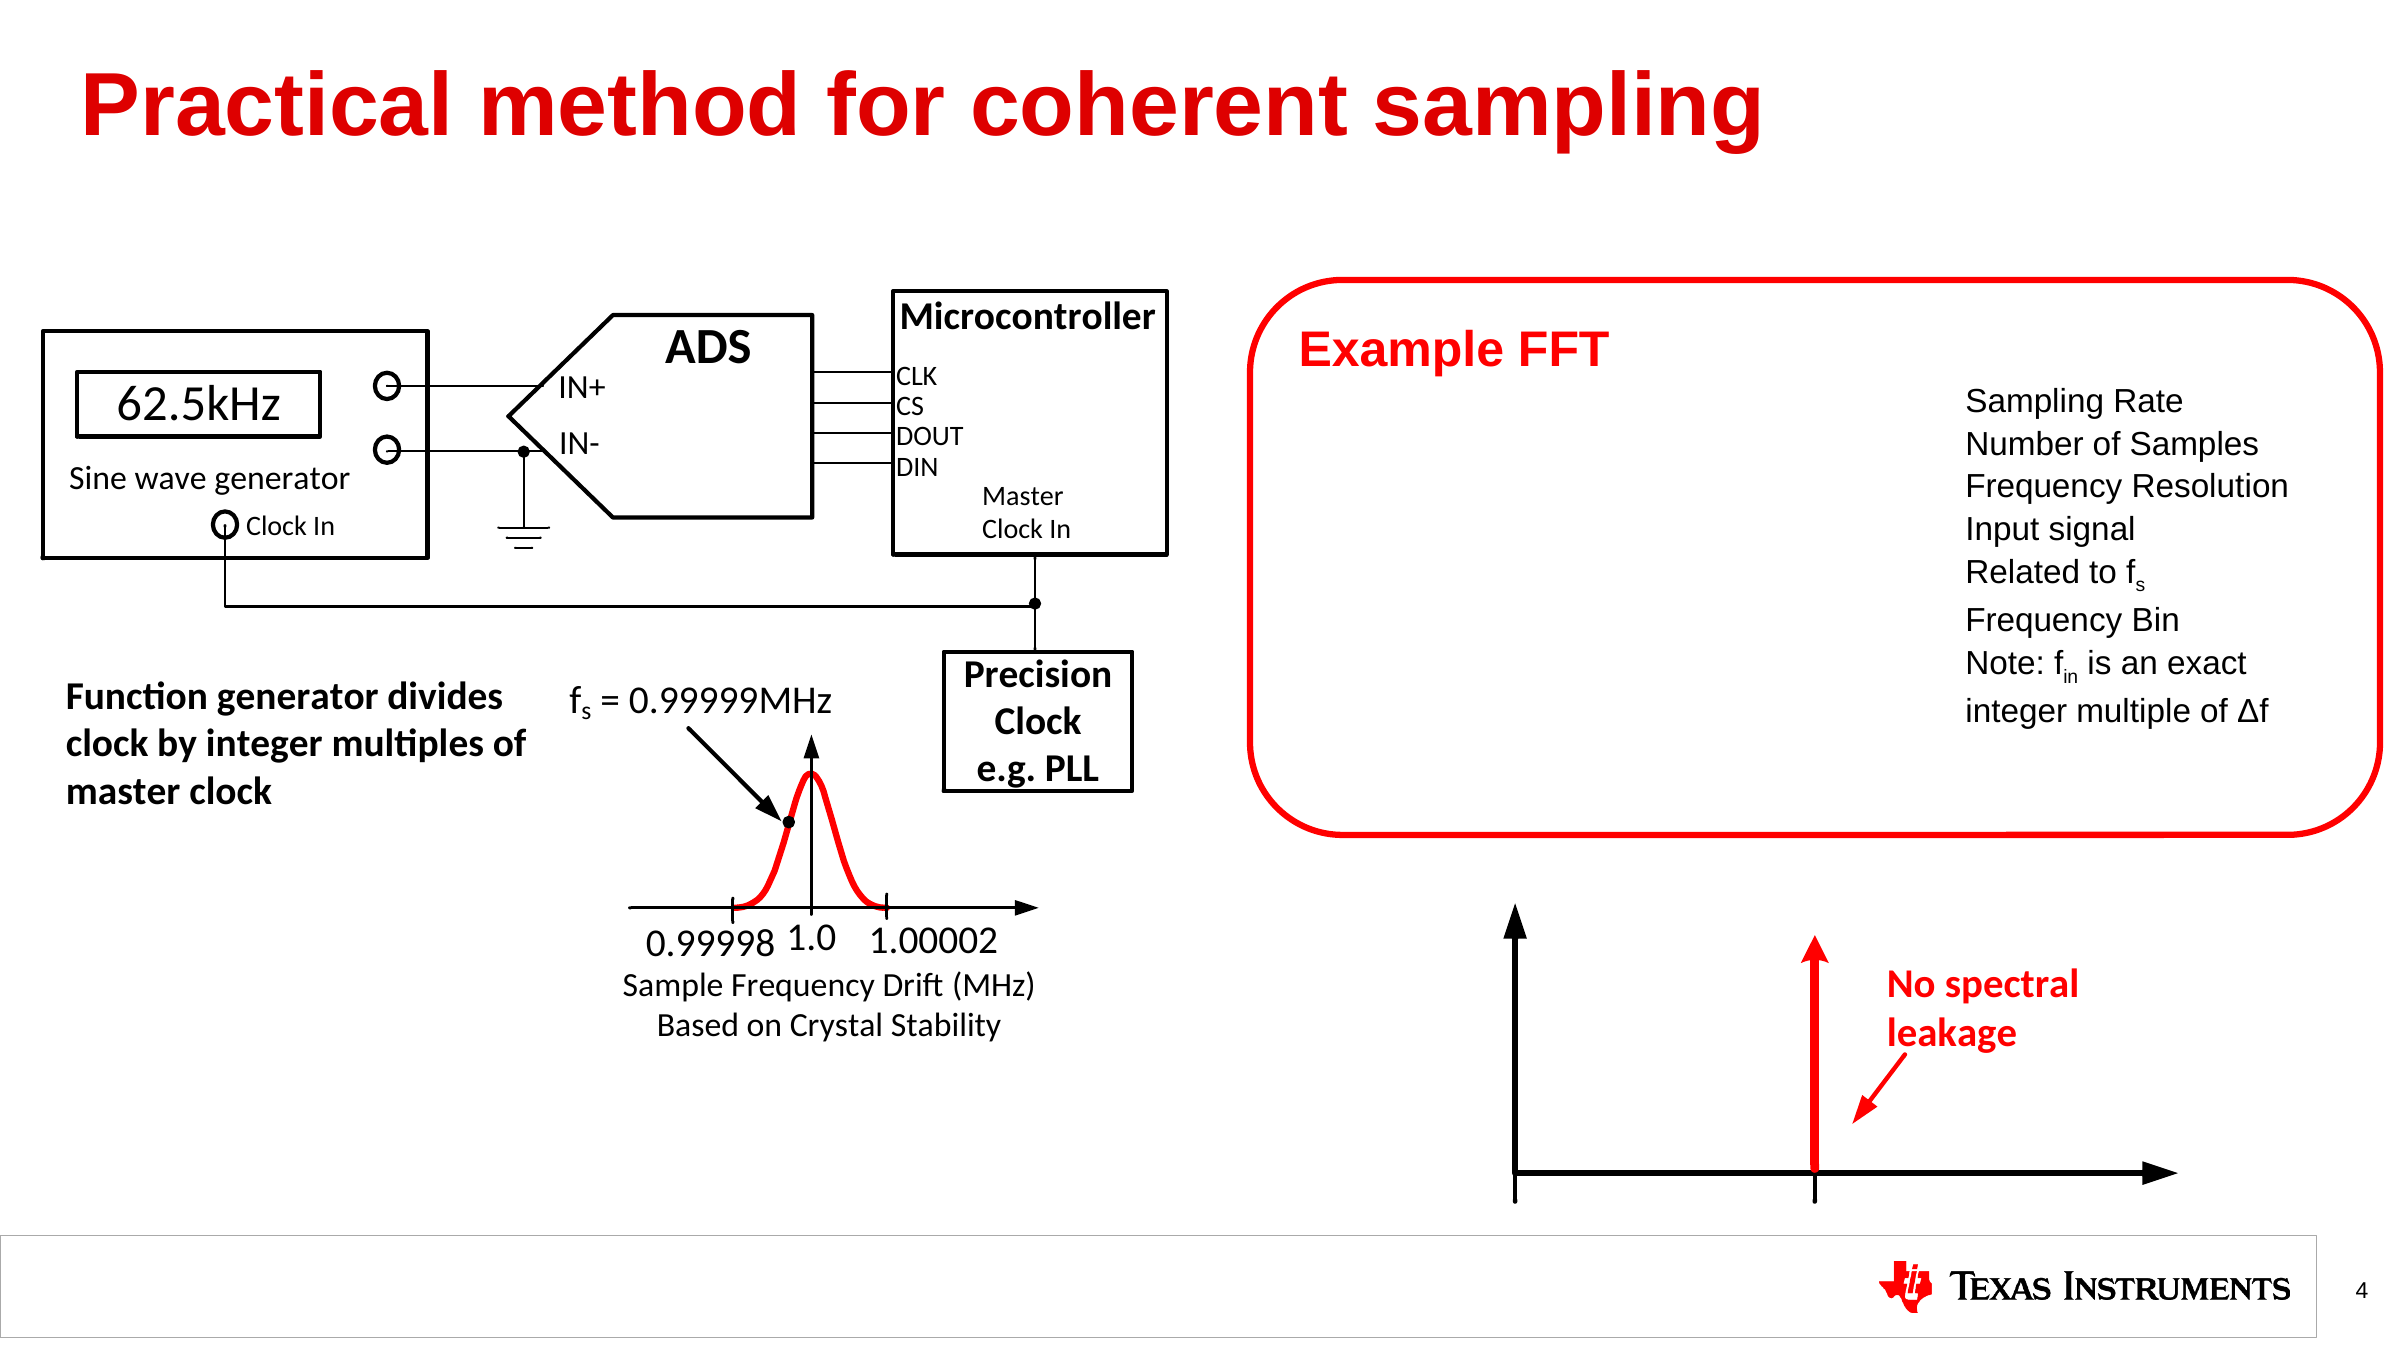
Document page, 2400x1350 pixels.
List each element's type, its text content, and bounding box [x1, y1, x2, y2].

text_box [1176, 521, 2400, 597]
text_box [1499, 899, 2182, 1208]
picture [1879, 1261, 2290, 1265]
text_box [1247, 277, 2383, 521]
title Practical method for coherent sampling [60, 27, 2282, 189]
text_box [37, 284, 1173, 1051]
text_box [1247, 597, 2383, 838]
picture [1879, 1307, 2290, 1313]
slide_number 4 [1828, 1265, 2389, 1307]
